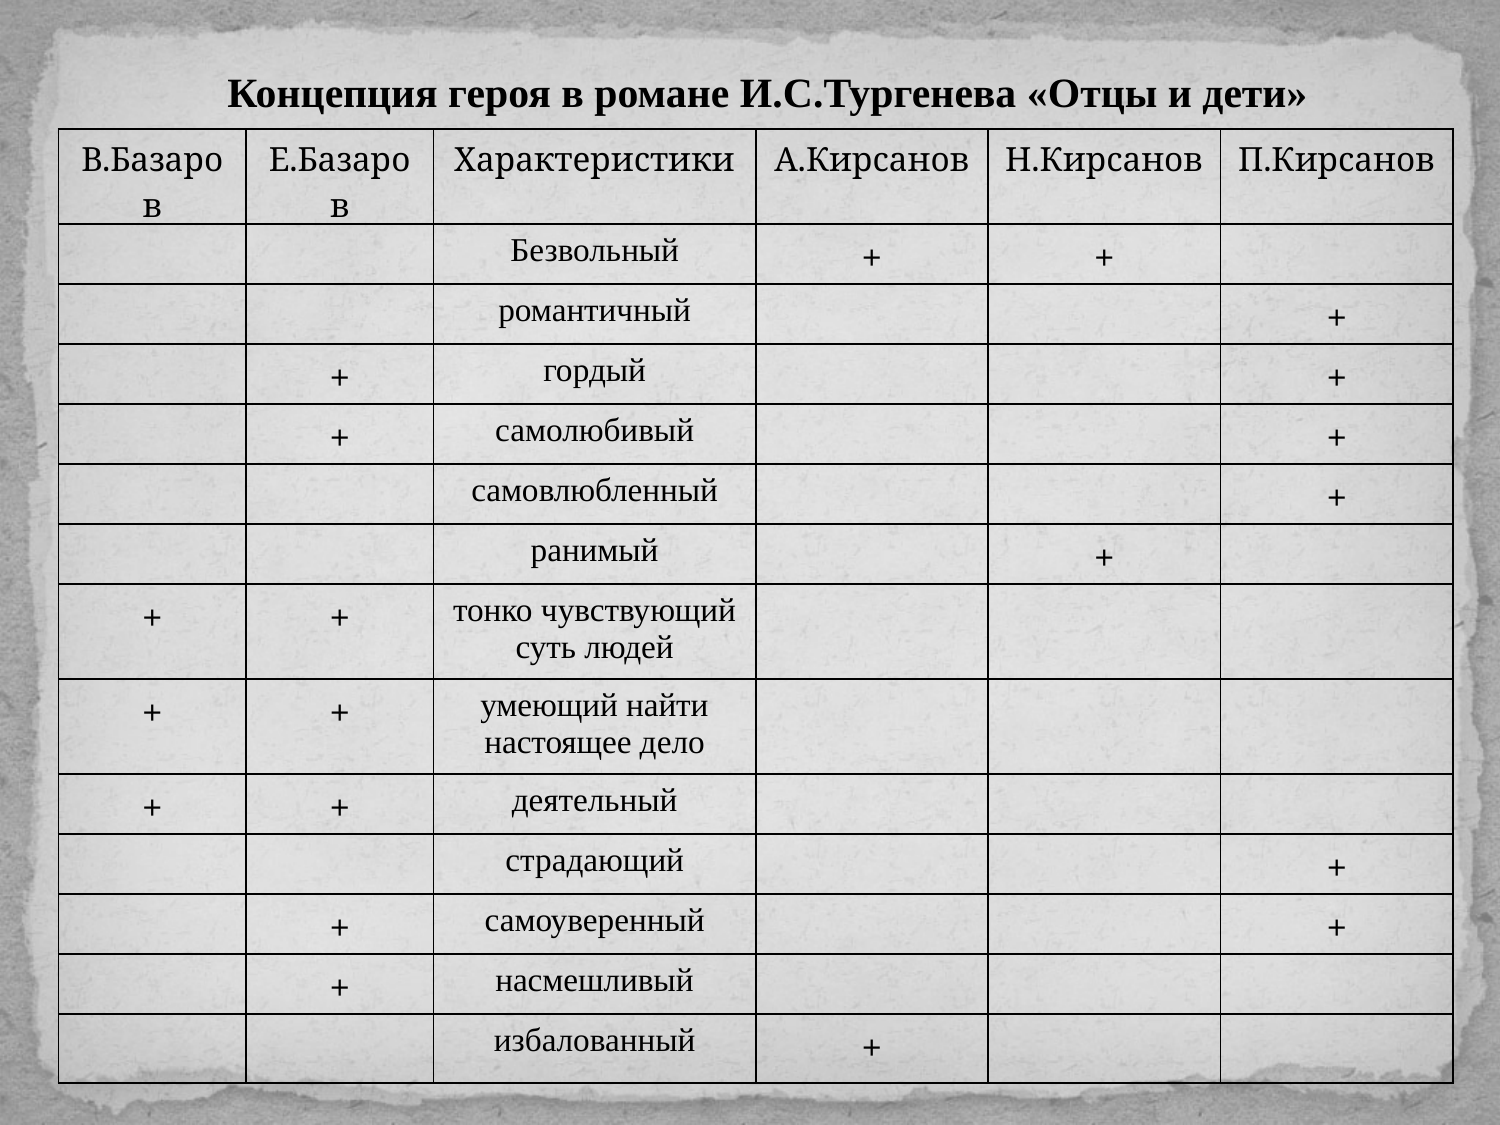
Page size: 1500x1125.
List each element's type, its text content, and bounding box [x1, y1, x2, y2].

table_cell [59, 285, 245, 343]
table_cell [59, 835, 245, 893]
table_cell + [757, 1015, 987, 1082]
table_cell [59, 1015, 245, 1082]
table_cell + [1221, 895, 1452, 953]
table_cell + [247, 585, 433, 678]
table_cell + [247, 680, 433, 773]
table_cell + [1221, 405, 1452, 463]
table_cell [757, 285, 987, 343]
table_cell [1221, 585, 1452, 678]
table_cell [989, 1015, 1220, 1082]
table_cell + [989, 525, 1220, 583]
table_cell + [1221, 345, 1452, 403]
table_cell ранимый [434, 525, 755, 583]
table_cell [1221, 525, 1452, 583]
table_header А.Кирсанов [757, 130, 987, 223]
table_cell [989, 285, 1220, 343]
table_cell + [247, 955, 433, 1013]
table_cell [989, 405, 1220, 463]
table_cell [59, 465, 245, 523]
table_cell [1221, 775, 1452, 833]
table_cell [59, 955, 245, 1013]
table_header В.Базаров [59, 130, 245, 223]
table_cell [757, 525, 987, 583]
table_cell [757, 465, 987, 523]
table_cell [989, 465, 1220, 523]
table_cell + [1221, 465, 1452, 523]
text_box Концепция героя в романе И.С.Тургенева «Отцы и дети» [140, 58, 1395, 124]
table_cell [989, 895, 1220, 953]
table_cell самовлюбленный [434, 465, 755, 523]
table_cell + [247, 405, 433, 463]
table_cell + [247, 345, 433, 403]
table_cell самоуверенный [434, 895, 755, 953]
table_cell избалованный [434, 1015, 755, 1082]
table_cell страдающий [434, 835, 755, 893]
table_cell [1221, 955, 1452, 1013]
table_cell + [989, 225, 1220, 283]
table_header Характеристики [434, 130, 755, 223]
table_cell [59, 525, 245, 583]
table_cell [757, 955, 987, 1013]
table_header П.Кирсанов [1221, 130, 1452, 223]
table_cell [989, 680, 1220, 773]
table_cell гордый [434, 345, 755, 403]
table_cell [247, 835, 433, 893]
table_cell + [59, 775, 245, 833]
table_cell + [1221, 835, 1452, 893]
table_cell самолюбивый [434, 405, 755, 463]
table_cell насмешливый [434, 955, 755, 1013]
table_cell [757, 585, 987, 678]
table_cell [247, 1015, 433, 1082]
table_cell [989, 345, 1220, 403]
table_header Н.Кирсанов [989, 130, 1220, 223]
table_header Е.Базаров [247, 130, 433, 223]
table_cell [757, 775, 987, 833]
table_cell [989, 775, 1220, 833]
table_cell [247, 465, 433, 523]
table_cell [757, 835, 987, 893]
table_cell [59, 895, 245, 953]
table_cell умеющий найти настоящее дело [434, 680, 755, 773]
table_cell [247, 525, 433, 583]
table_cell [59, 345, 245, 403]
table_cell Безвольный [434, 225, 755, 283]
table_cell тонко чувствующий суть людей [434, 585, 755, 678]
table_cell + [59, 680, 245, 773]
table_cell романтичный [434, 285, 755, 343]
table_cell + [757, 225, 987, 283]
table_cell [1221, 225, 1452, 283]
table_cell [757, 895, 987, 953]
table_cell + [247, 895, 433, 953]
table_cell + [1221, 285, 1452, 343]
table_cell [757, 680, 987, 773]
table_cell [247, 225, 433, 283]
table_cell [1221, 1015, 1452, 1082]
table_cell [757, 345, 987, 403]
table_cell [757, 405, 987, 463]
table_cell [1221, 680, 1452, 773]
table_cell [59, 405, 245, 463]
table_cell деятельный [434, 775, 755, 833]
table_cell + [59, 585, 245, 678]
table_cell [989, 835, 1220, 893]
table_cell [989, 955, 1220, 1013]
table_cell [59, 225, 245, 283]
table_cell [247, 285, 433, 343]
table_cell [989, 585, 1220, 678]
table_cell + [247, 775, 433, 833]
